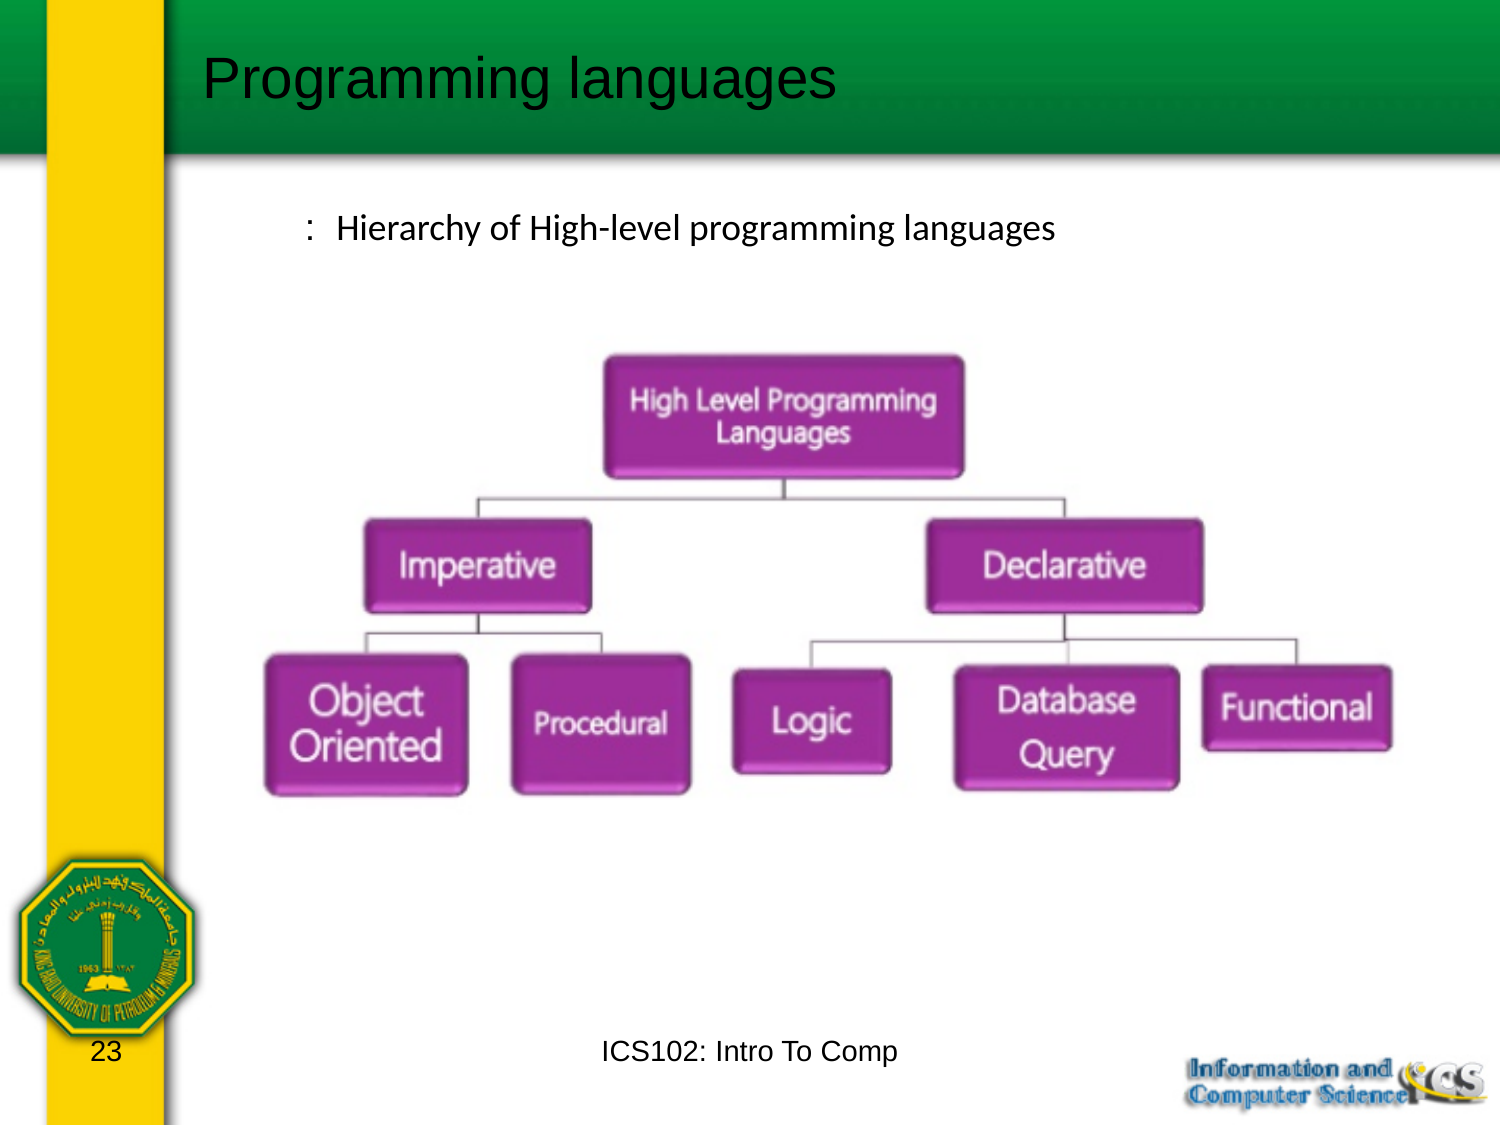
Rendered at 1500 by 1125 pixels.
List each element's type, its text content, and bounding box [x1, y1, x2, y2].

title Programming languages [187, 28, 863, 122]
slide_number 23 [74, 1024, 426, 1103]
footer ICS102: Intro To Comp [512, 1024, 988, 1103]
text_box Hierarchy of High-level programming languages : [289, 195, 1072, 256]
picture [0, 0, 1500, 1125]
